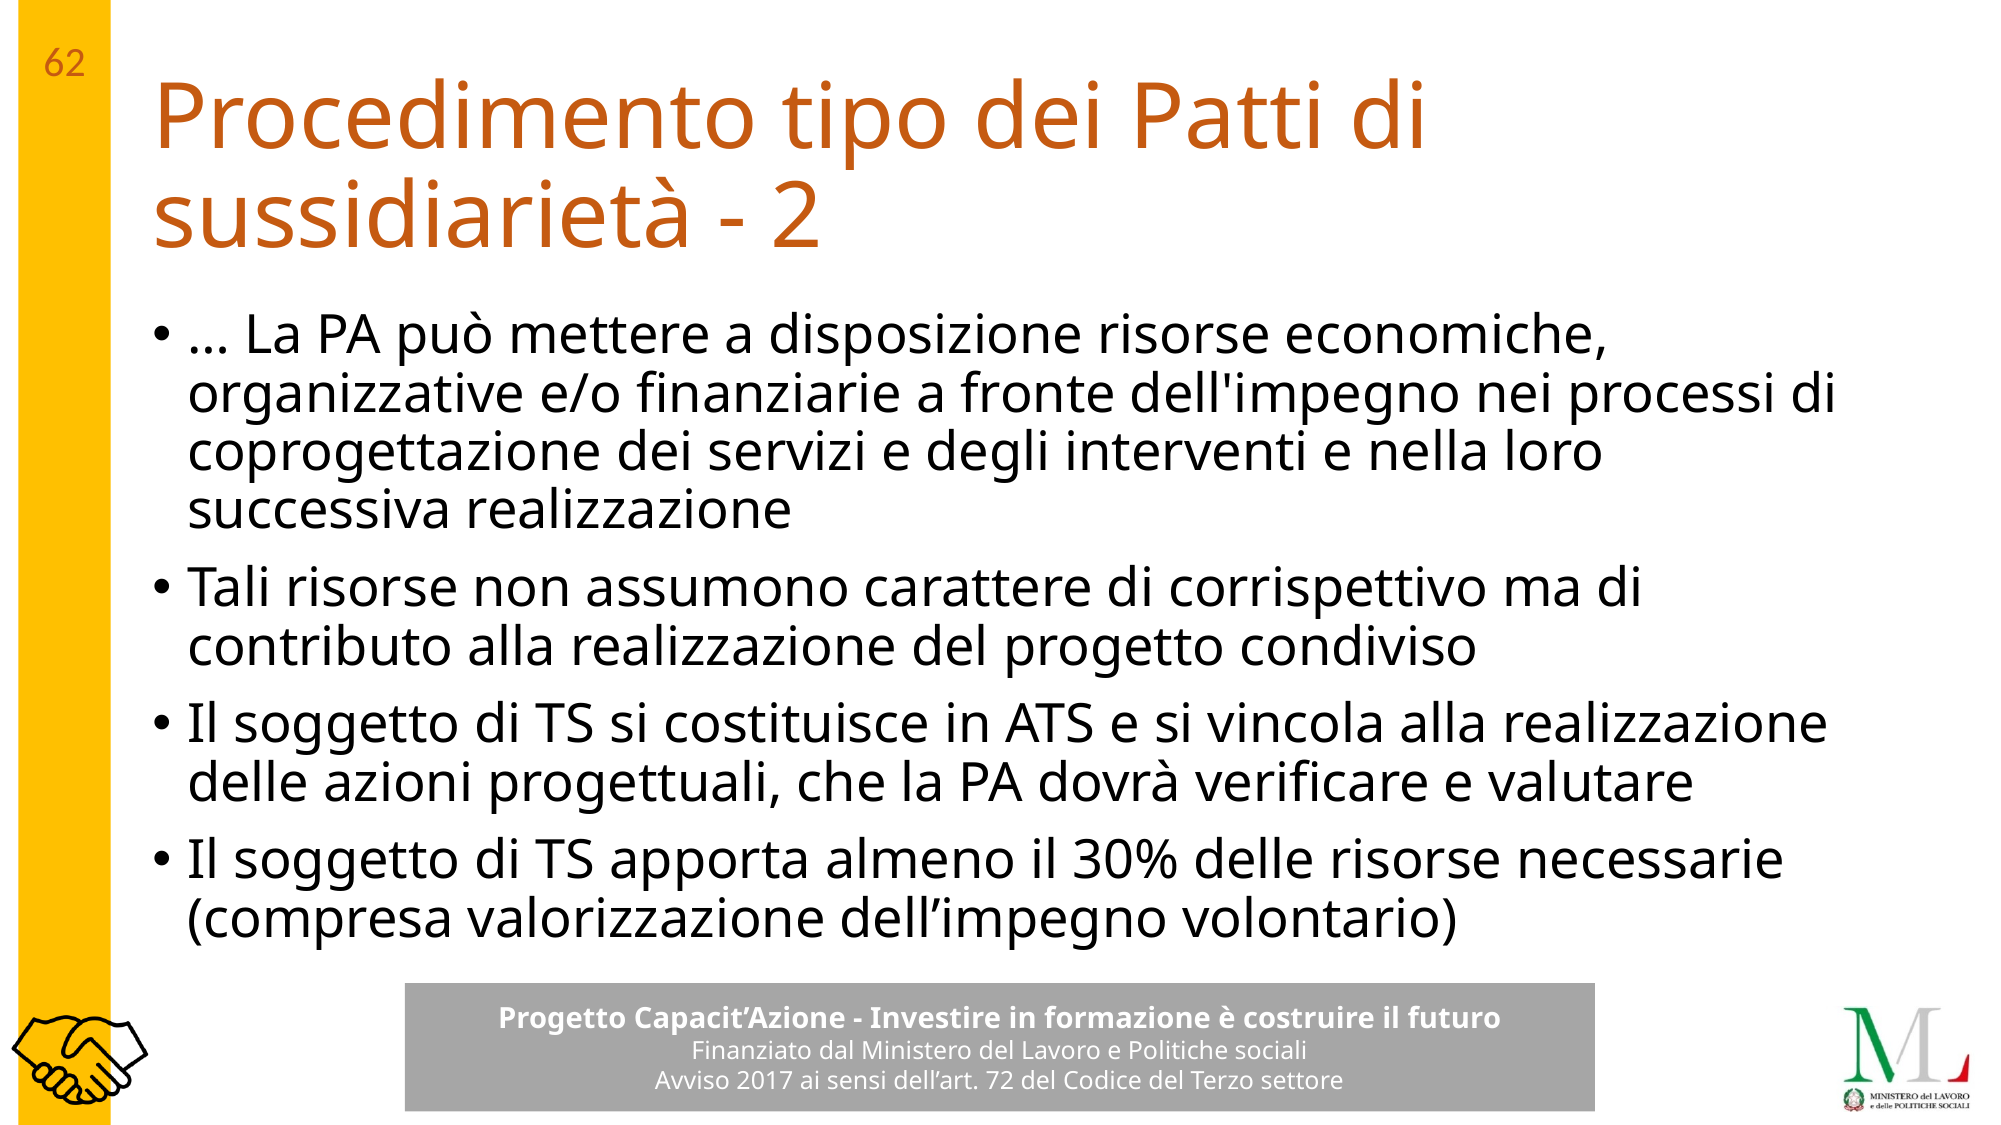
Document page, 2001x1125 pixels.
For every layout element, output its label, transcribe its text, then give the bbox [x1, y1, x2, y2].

slide_number 62 [1911, 1057, 1995, 1118]
picture [10, 1009, 149, 1109]
picture [1826, 1006, 1987, 1112]
title Procedimento tipo dei Patti di sussidiarietà - 2 [137, 59, 1863, 278]
list … La PA può mettere a disposizione risorse economiche, organizzative e/o finanziarie a fronte dell'impegno nei processi di coprogettazione dei servizi e degli interventi e nella loro successiva realizzazione Tali risorse non assumono carattere di corrispettivo ma di contributo alla realizzazione del progetto condiviso Il soggetto di TS si costituisce in ATS e si vincola alla realizzazione delle azioni progettuali, che la PA dovrà verificare e valutare Il soggetto di TS apporta almeno il 30% delle risorse necessarie (compresa valorizzazione dell’impegno volontario) [137, 299, 1863, 968]
